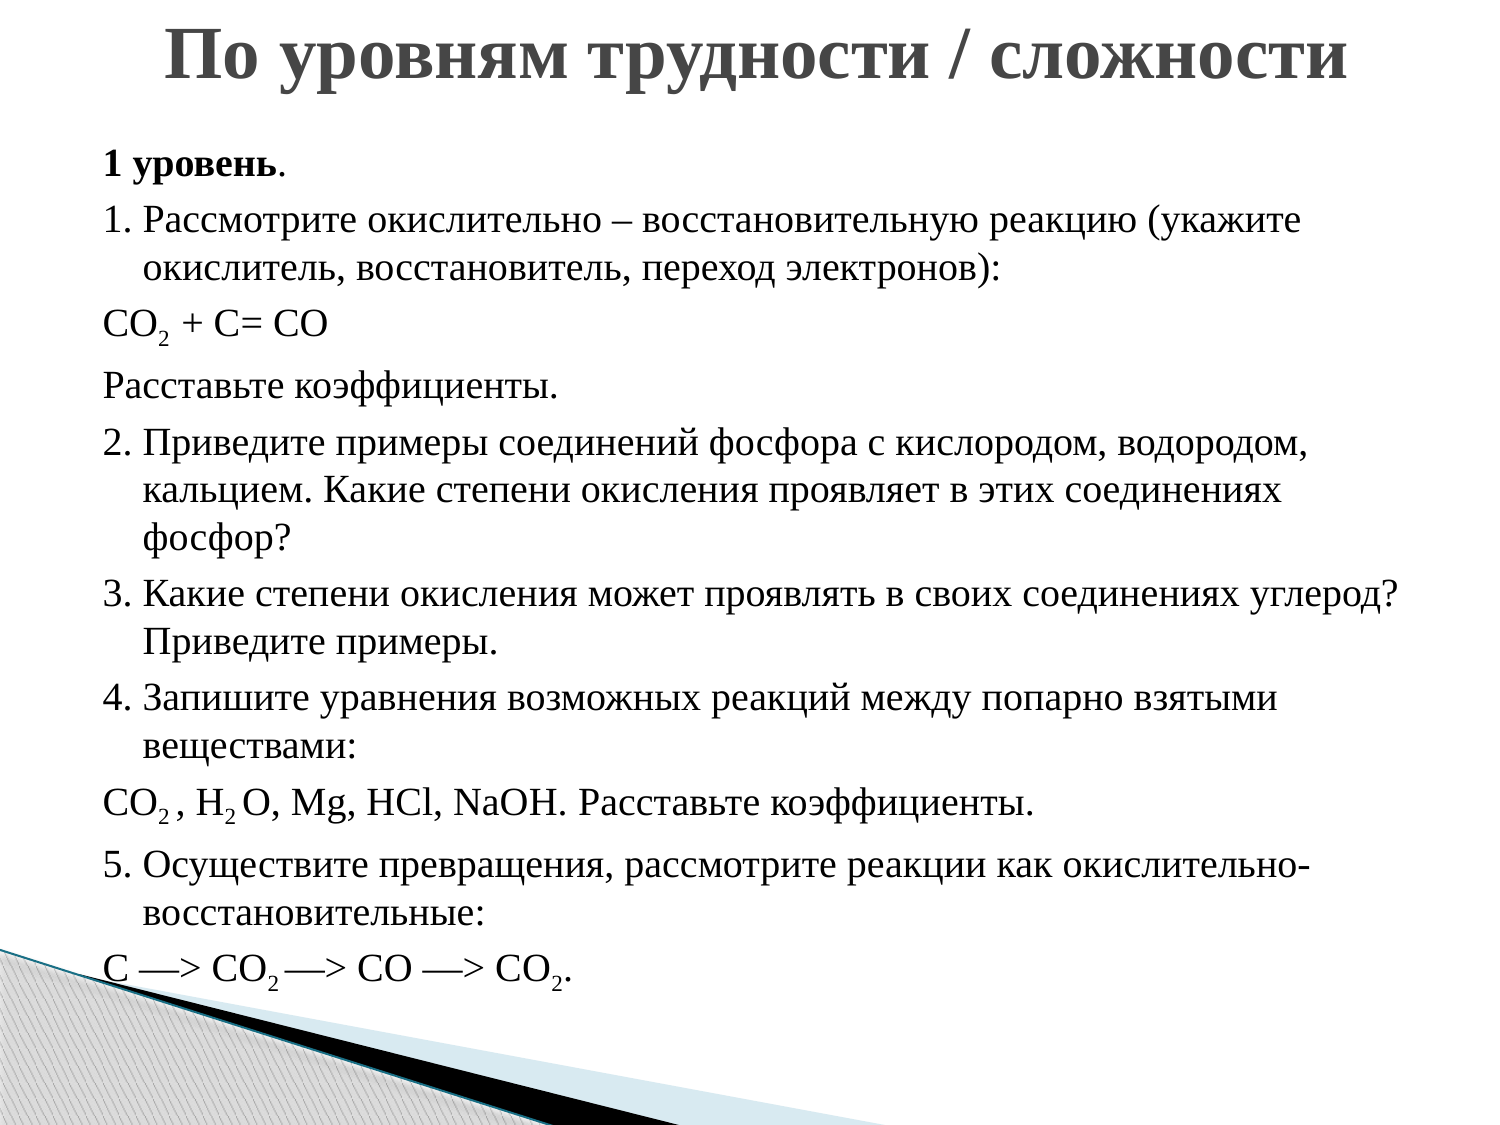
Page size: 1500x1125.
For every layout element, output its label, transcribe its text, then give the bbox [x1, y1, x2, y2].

list 1 уровень. 1. Рассмотрите окислительно – восстановительную реакцию (укажите окислитель, восстановитель, переход электронов): СО2 + С= СО Расставьте коэффициенты. 2. Приведите примеры соединений фосфора с кислородом, водородом, кальцием. Какие степени окисления проявляет в этих соединениях фосфор? 3. Какие степени окисления может проявлять в своих соединениях углерод? Приведите примеры. 4. Запишите уравнения возможных реакций между попарно взятыми веществами: CO2 , H2 O, Mg, HCl, NaOH. Расставьте коэффициенты. 5. Осуществите превращения, рассмотрите реакции как окислительно-восстановительные: С —> СО2 —> СО —> СО2. [70, 128, 1425, 1005]
title По уровням трудности / сложности [82, 0, 1432, 188]
